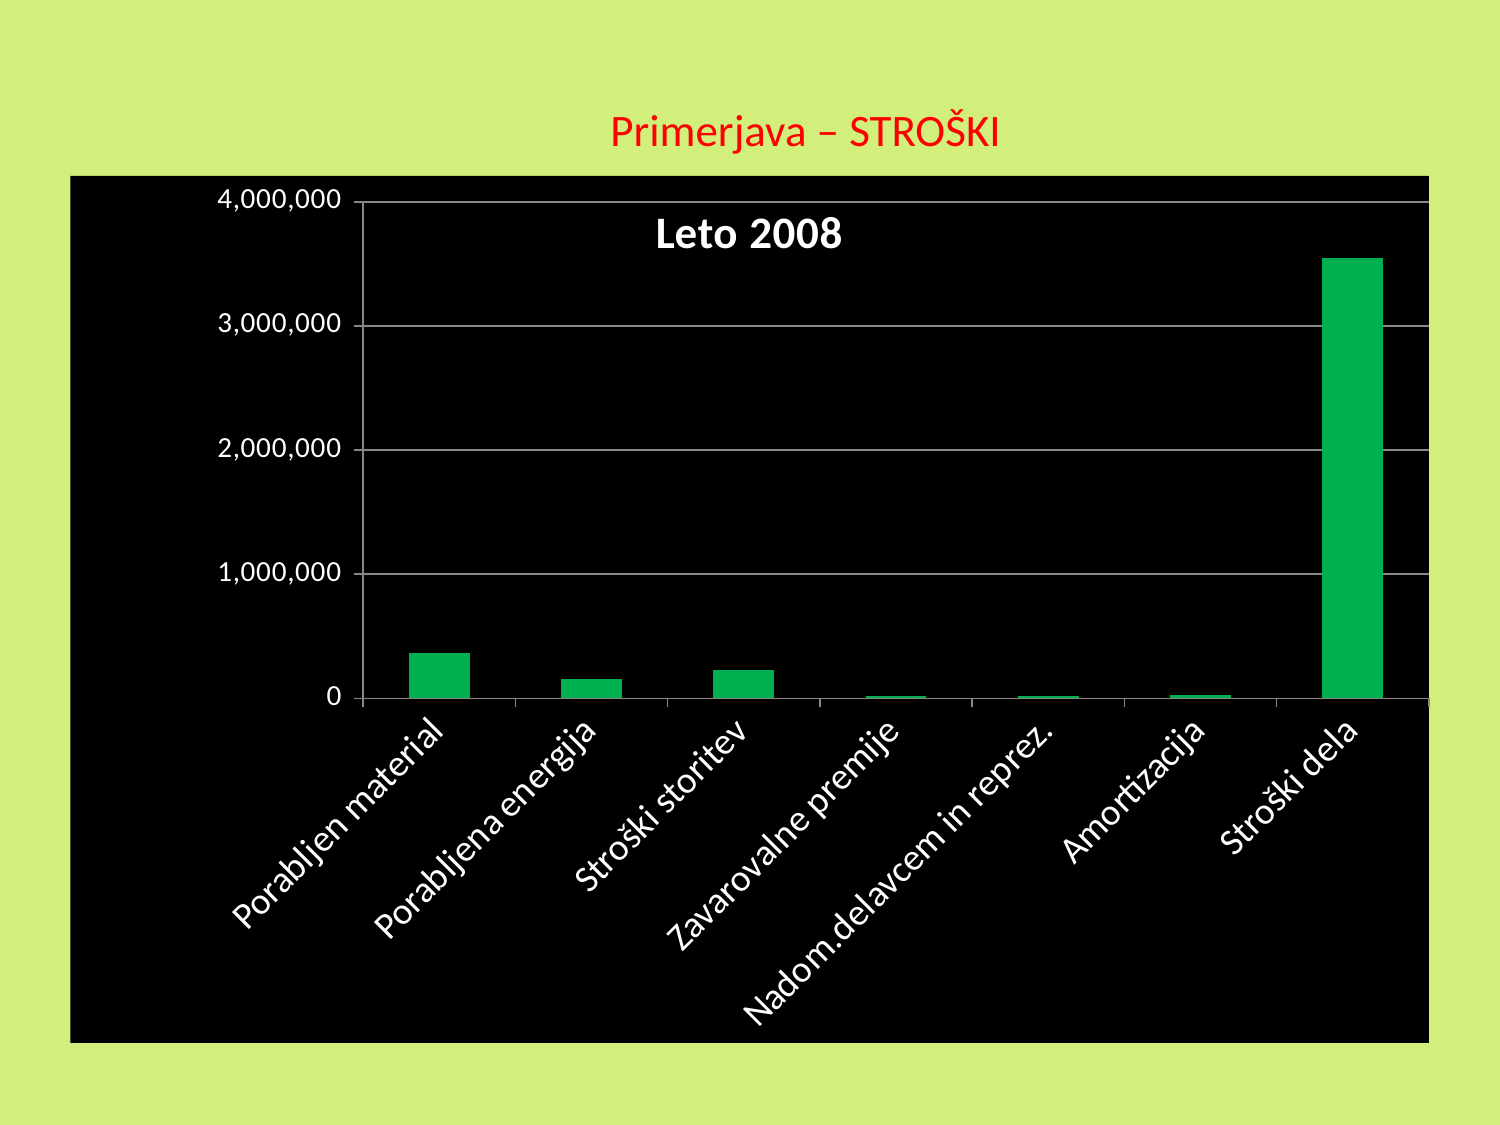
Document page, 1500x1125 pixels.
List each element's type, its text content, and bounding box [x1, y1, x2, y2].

chart [70, 175, 1430, 1044]
title Primerjava – STROŠKI [234, 93, 1388, 174]
